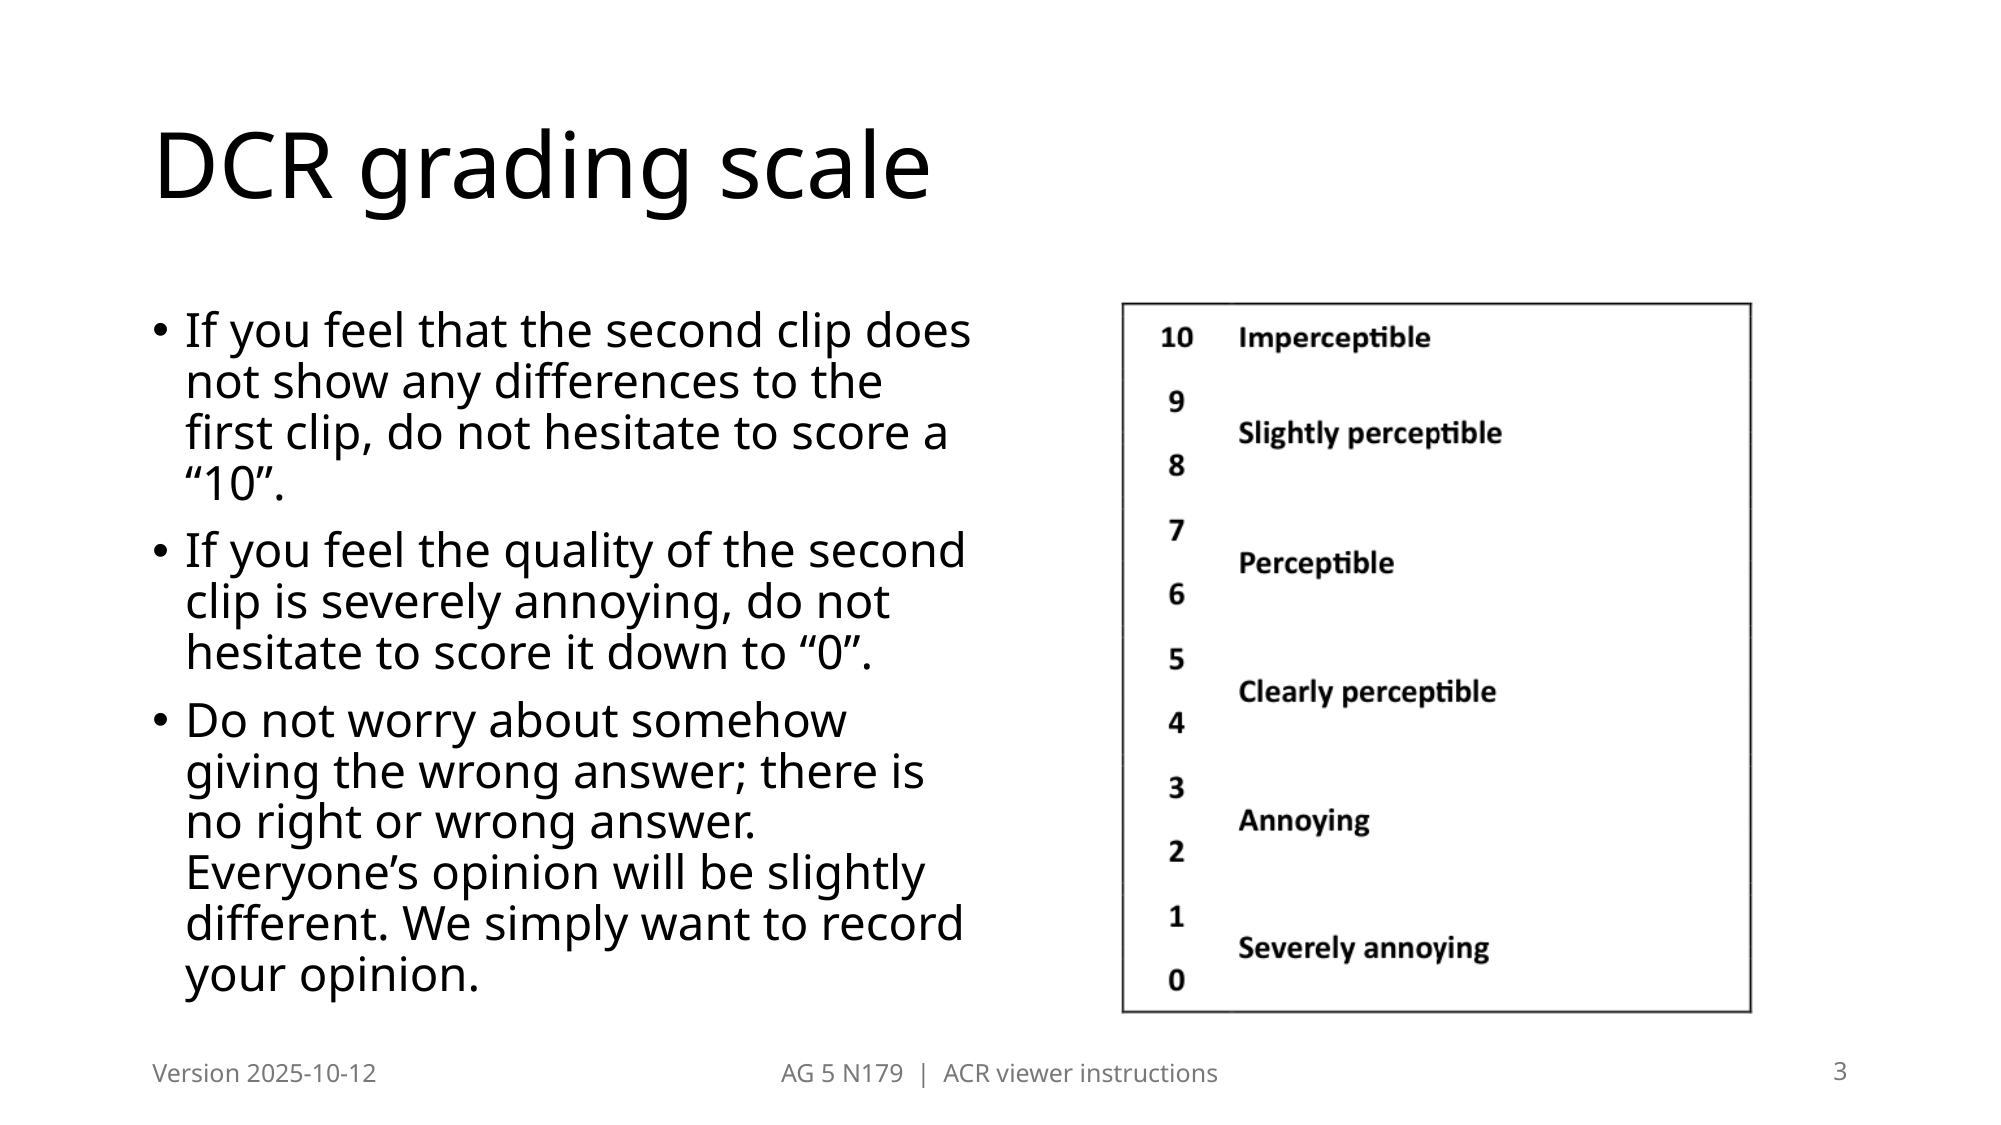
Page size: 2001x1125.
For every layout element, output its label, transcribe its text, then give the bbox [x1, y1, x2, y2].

footer AG 5 N179 | ACR viewer instructions [587, 1042, 1412, 1103]
title DCR grading scale [137, 59, 1863, 278]
list If you feel that the second clip does not show any differences to the first clip, do not hesitate to score a “10”. If you feel the quality of the second clip is severely annoying, do not hesitate to score it down to “0”. Do not worry about somehow giving the wrong answer; there is no right or wrong answer. Everyone’s opinion will be slightly different. We simply want to record your opinion. [137, 299, 988, 1014]
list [1120, 298, 1754, 1014]
slide_number 3 [1412, 1042, 1863, 1103]
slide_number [137, 1042, 587, 1103]
